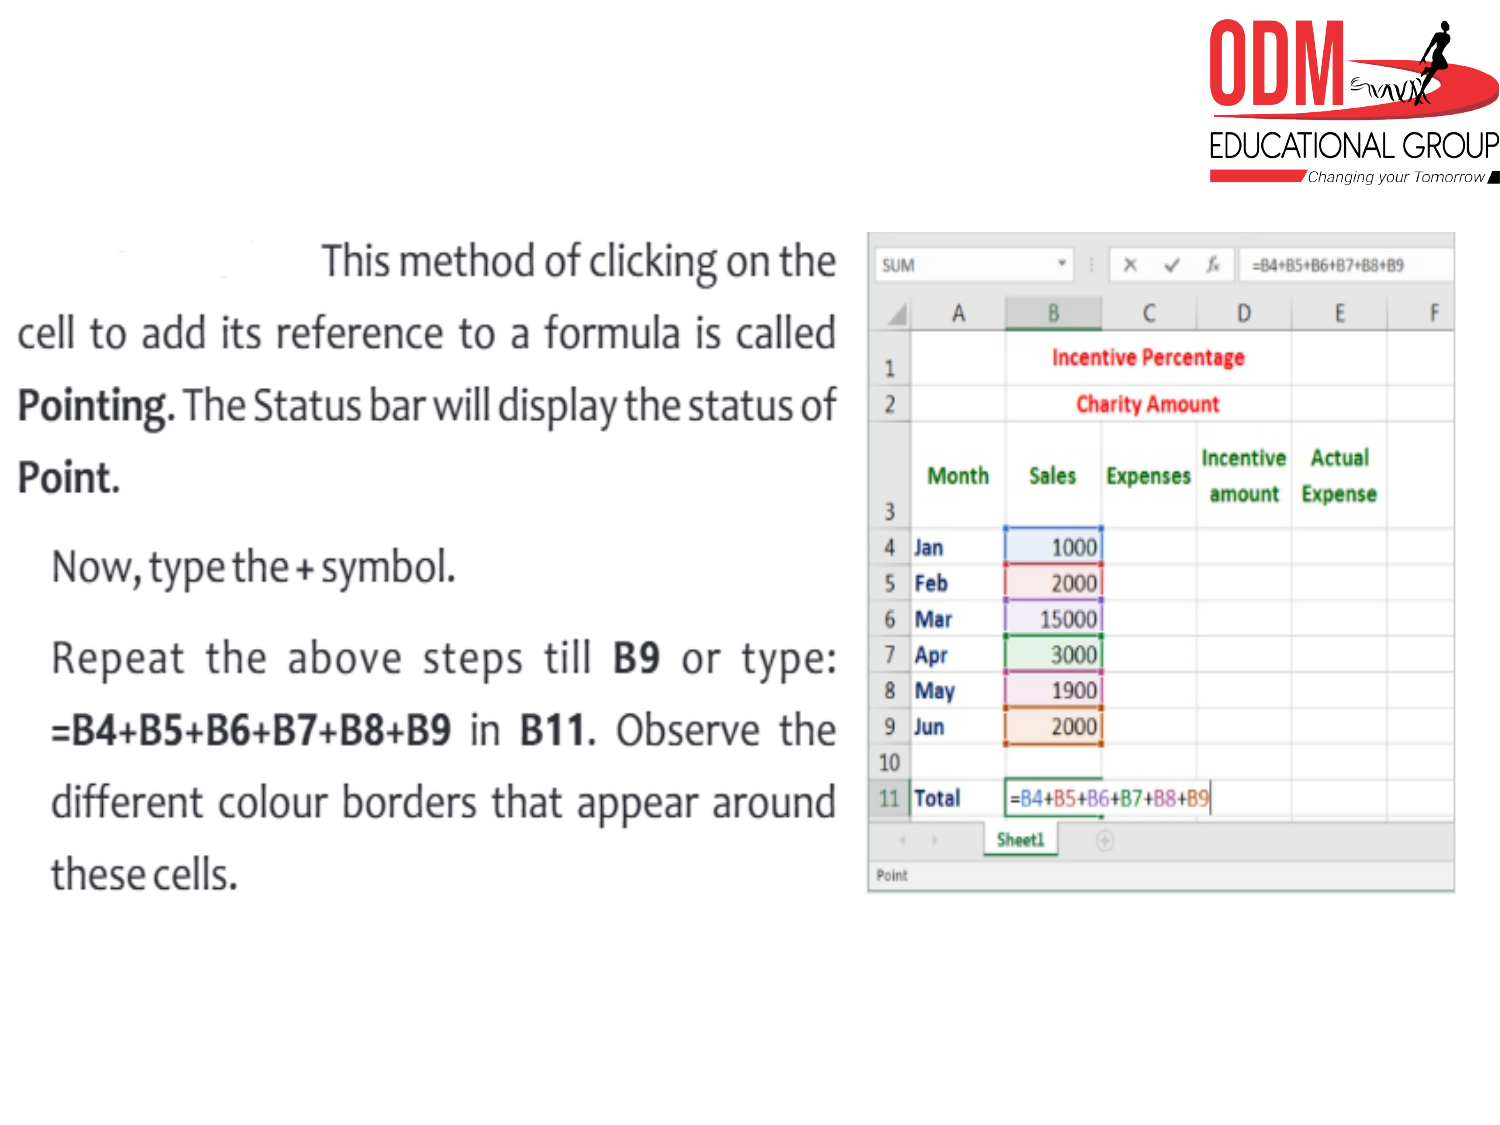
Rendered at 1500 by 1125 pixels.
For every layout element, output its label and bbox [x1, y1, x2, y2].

picture [1210, 18, 1500, 185]
list [17, 232, 1500, 906]
